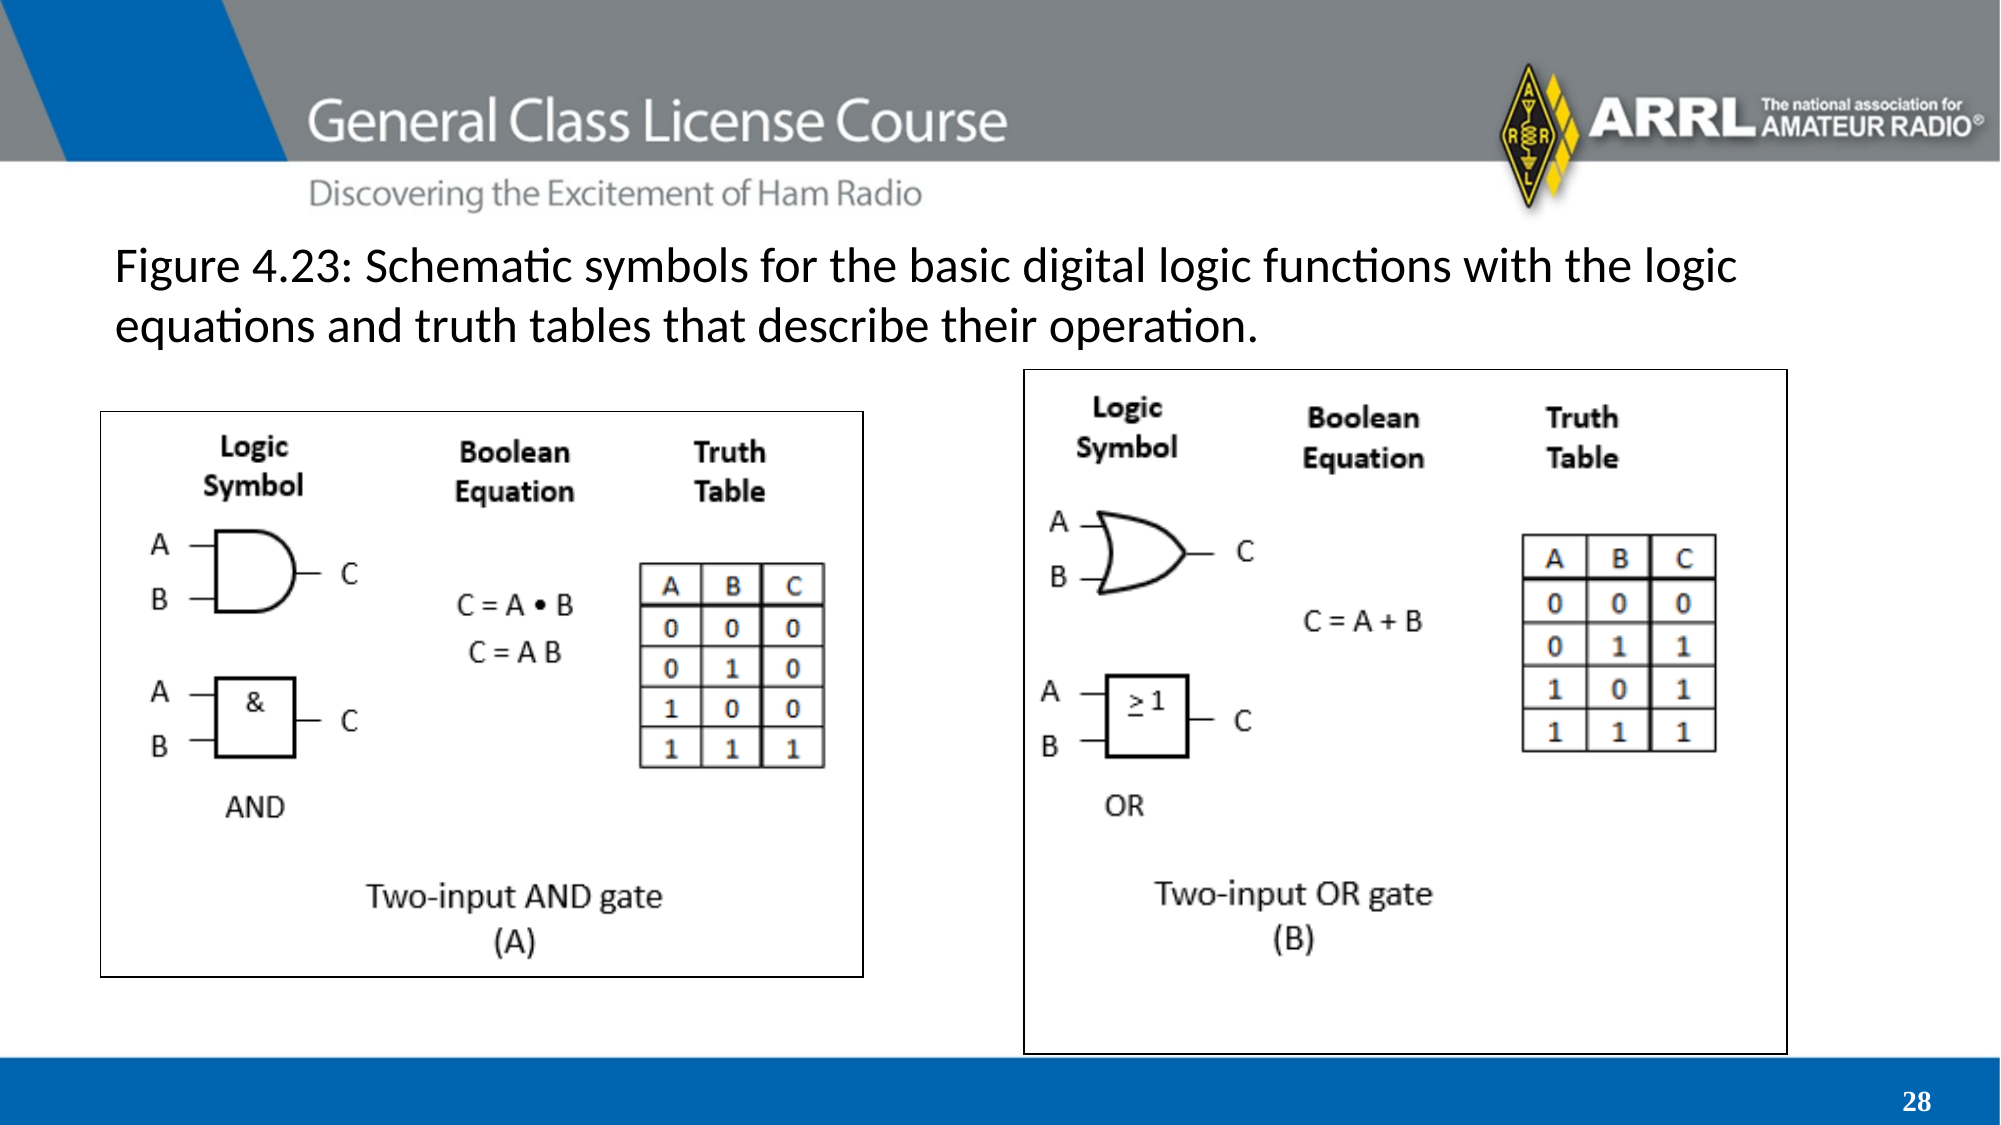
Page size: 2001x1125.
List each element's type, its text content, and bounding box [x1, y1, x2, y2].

picture [0, 0, 2001, 1125]
title Figure 4.23: Schematic symbols for the basic digital logic functions with the logic equations and truth tables that describe their operation. [99, 224, 1963, 413]
